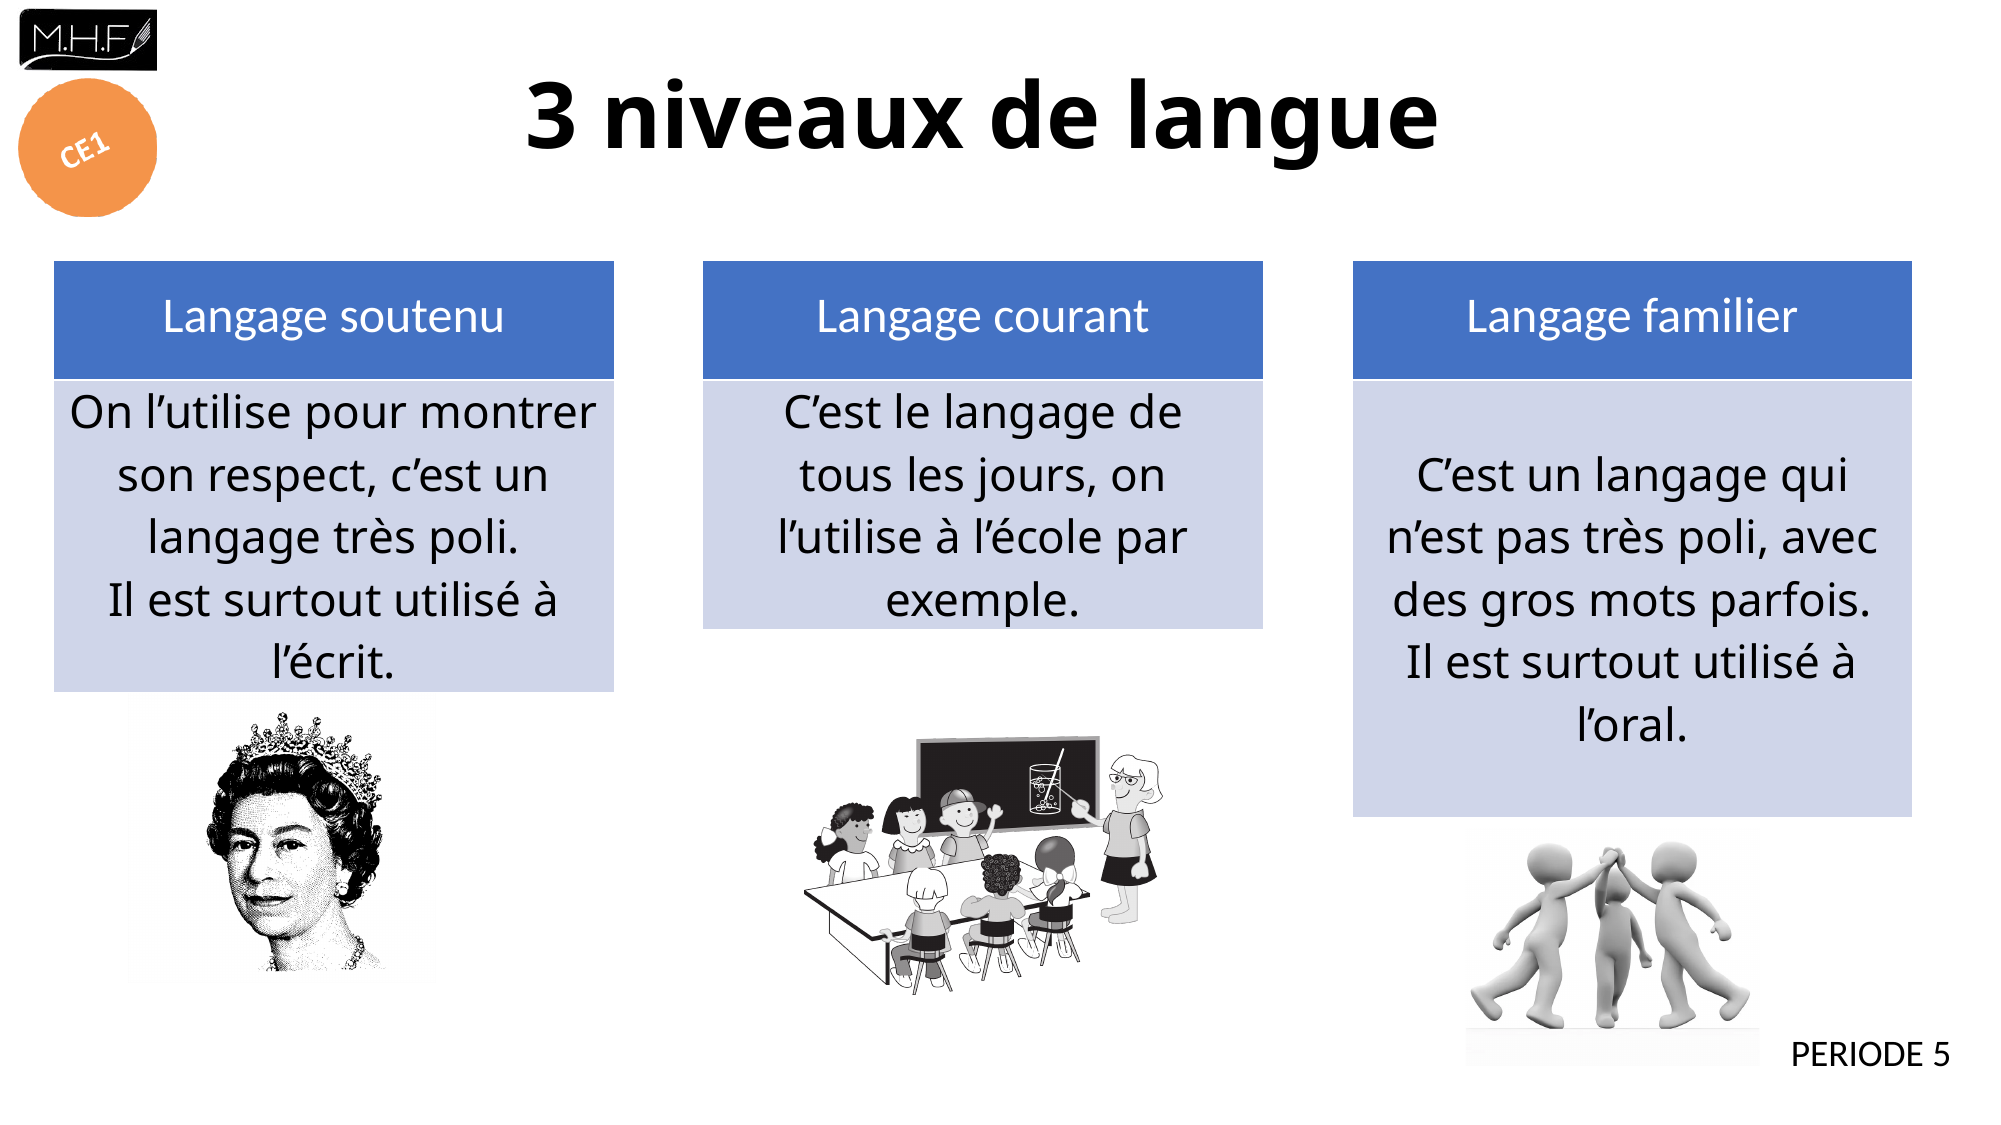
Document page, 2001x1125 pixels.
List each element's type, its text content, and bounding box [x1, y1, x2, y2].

table_header Langage courant [703, 261, 1263, 379]
table_cell On l’utilise pour montrer son respect, c’est un langage très poli. Il est surtout utilisé à l’écrit. [54, 381, 614, 692]
picture [16, 7, 157, 74]
table_cell C’est le langage de tous les jours, on l’utilise à l’école par exemple. [703, 381, 1263, 629]
picture [128, 675, 436, 983]
table_header Langage familier [1353, 261, 1912, 379]
picture [18, 78, 157, 218]
picture [804, 736, 1163, 995]
text_box PERIODE 5 [1362, 1021, 1967, 1082]
table_header Langage soutenu [54, 261, 614, 379]
table_cell C’est un langage qui n’est pas très poli, avec des gros mots parfois. Il est surtout utilisé à l’oral. [1353, 381, 1912, 817]
title 3 niveaux de langue [170, 32, 1796, 205]
picture [1465, 828, 1760, 1066]
